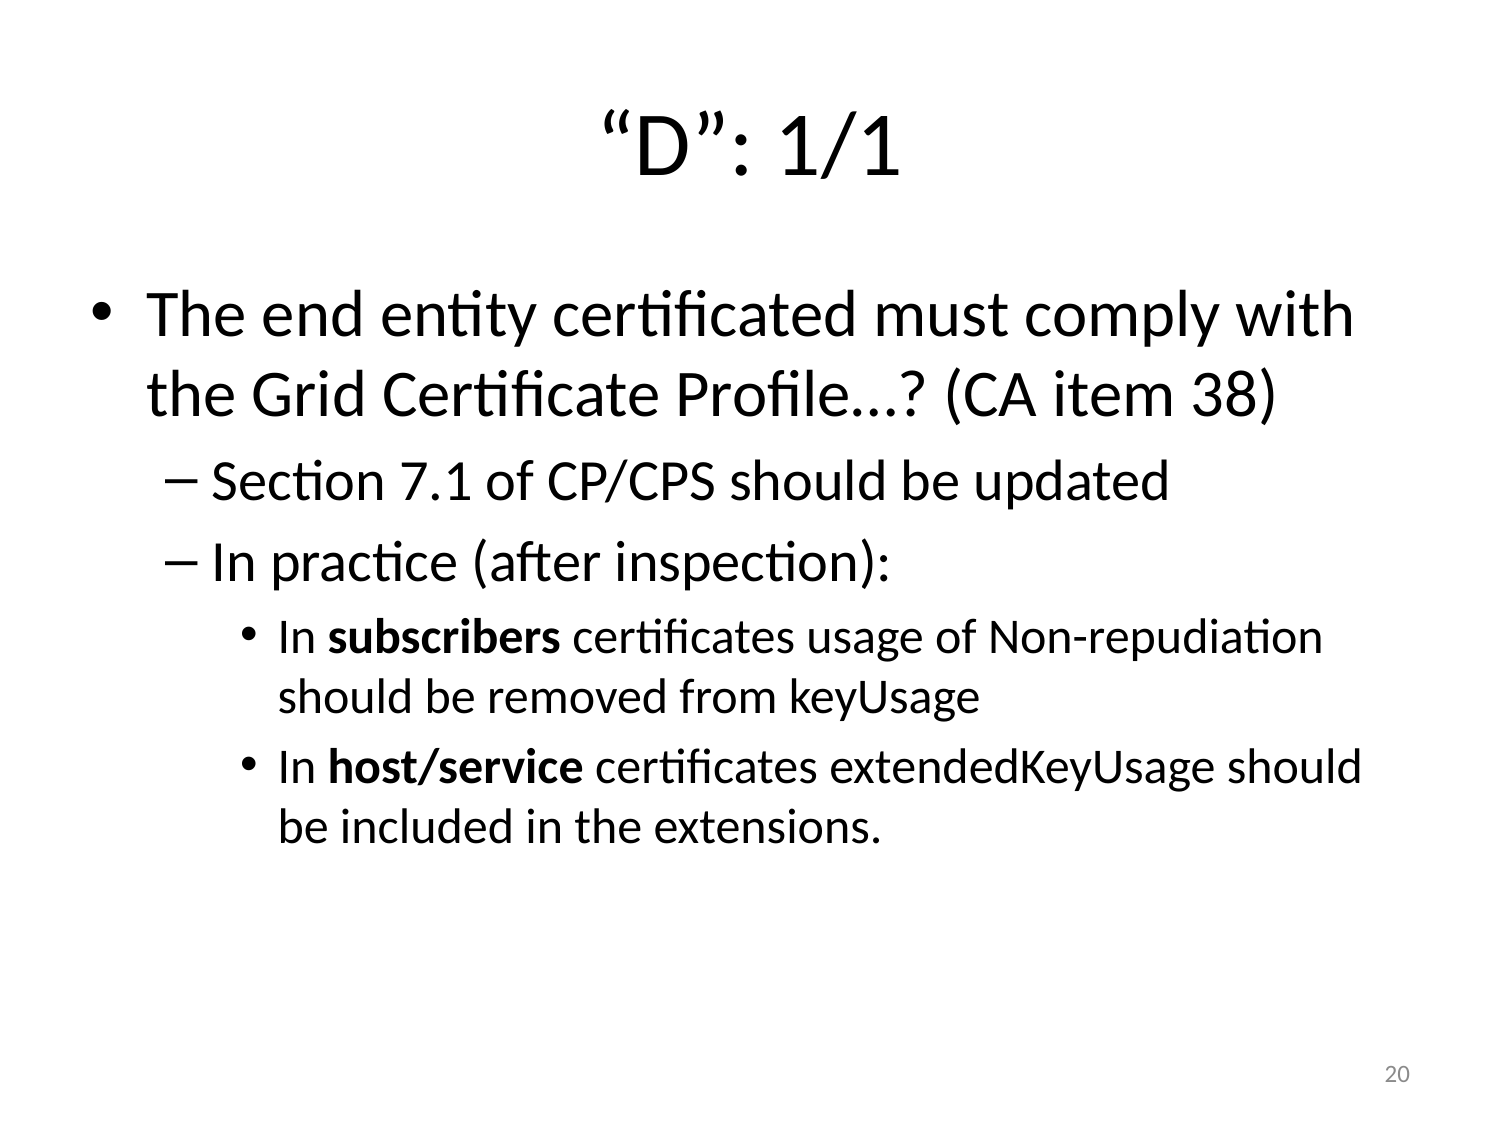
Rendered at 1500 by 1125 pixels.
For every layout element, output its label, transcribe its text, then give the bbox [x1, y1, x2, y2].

slide_number 20 [1074, 1042, 1425, 1103]
list The end entity certificated must comply with the Grid Certificate Profile…? (CA item 38) Section 7.1 of CP/CPS should be updated In practice (after inspection): In subscribers certificates usage of Non-repudiation should be removed from keyUsage In host/service certificates extendedKeyUsage should be included in the extensions. [75, 262, 1425, 1005]
title “D”: 1/1 [75, 45, 1425, 233]
